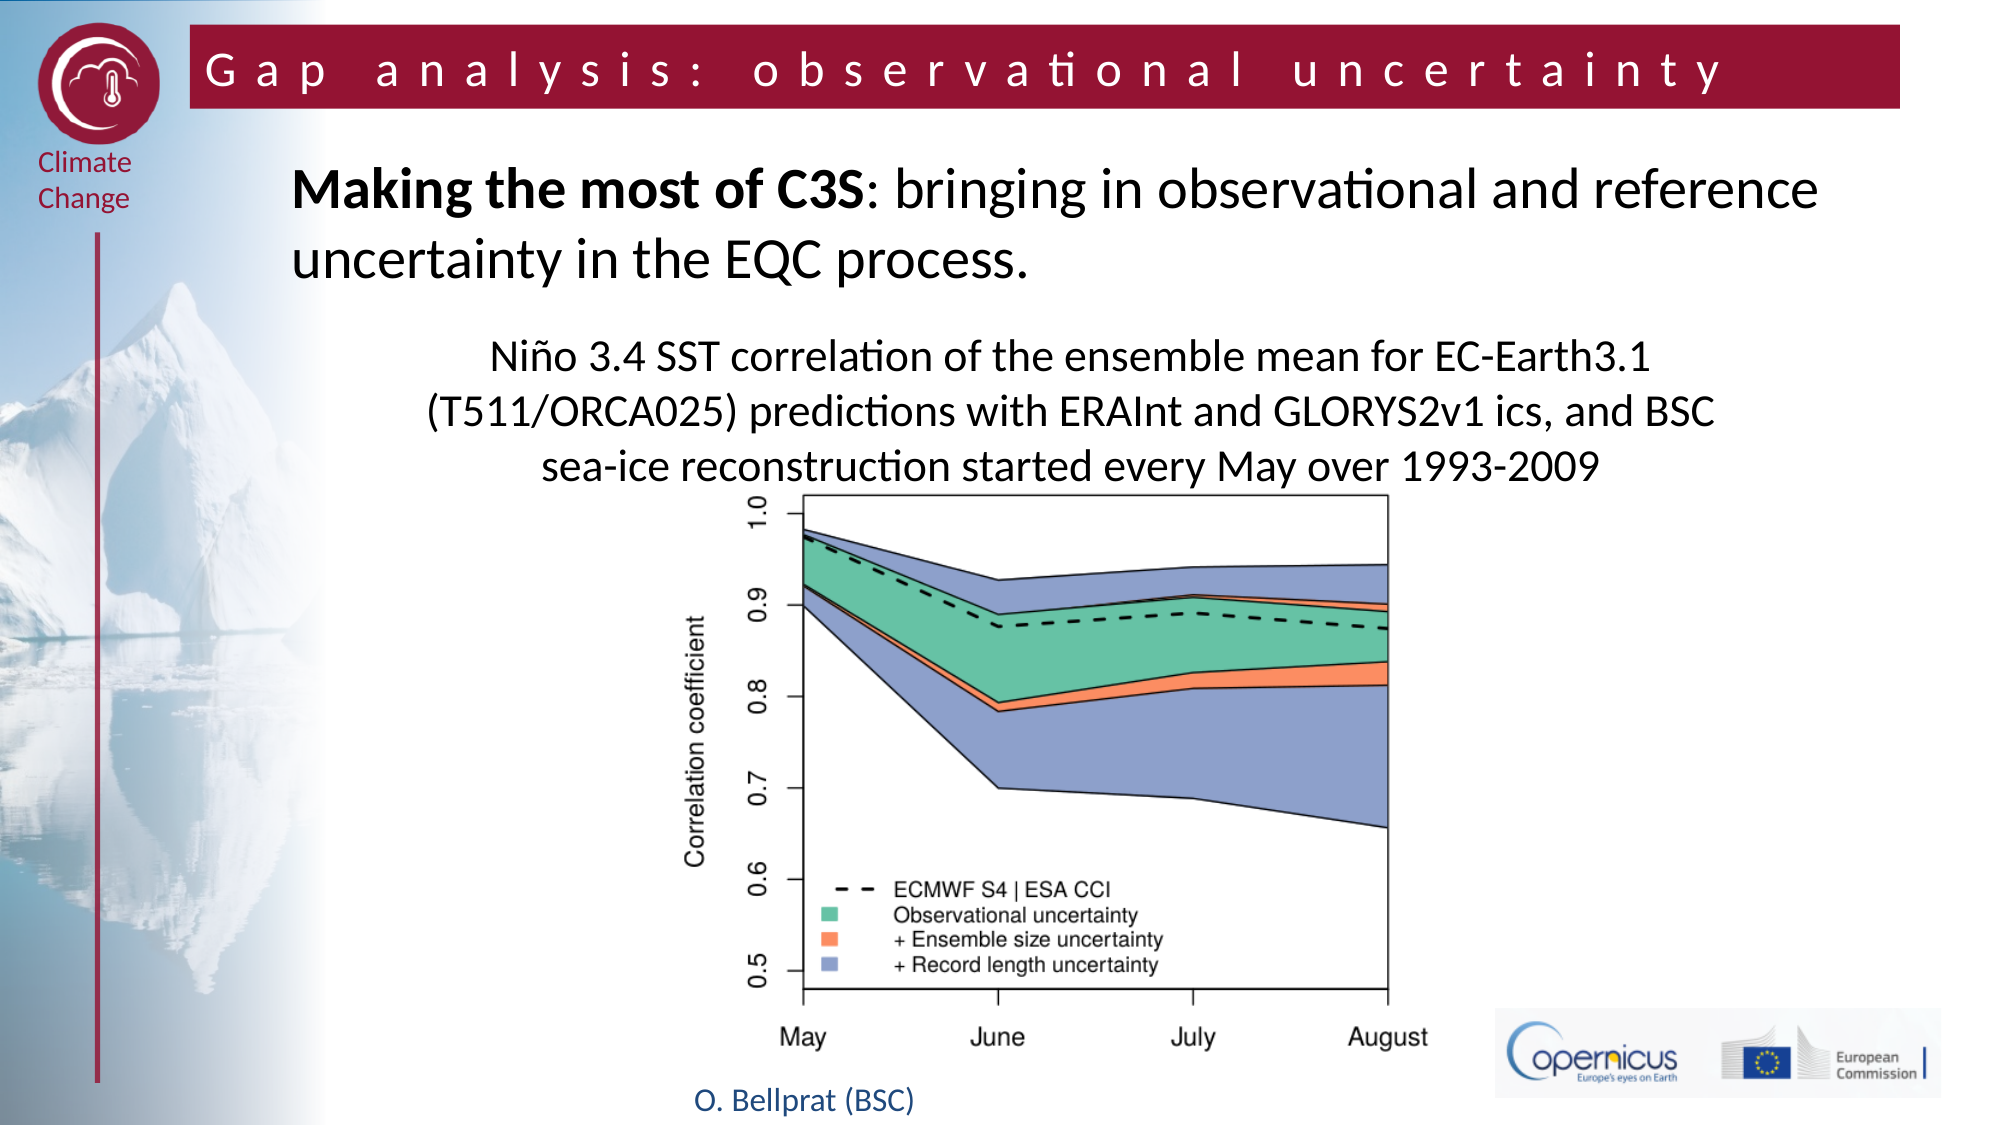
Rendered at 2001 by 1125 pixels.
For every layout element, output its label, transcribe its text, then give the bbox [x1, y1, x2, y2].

text_box O. Bellprat (BSC) [680, 1078, 1171, 1125]
title Gap analysis: observational uncertainty [189, 24, 1900, 109]
picture [1495, 1008, 1942, 1098]
list Making the most of C3S: bringing in observational and reference uncertainty in the EQC process. [276, 143, 1874, 1070]
picture [670, 466, 1439, 1070]
picture [25, 4, 171, 155]
text_box Niño 3.4 SST correlation of the ensemble mean for EC-Earth3.1 (T511/ORCA025) predictions with ERAInt and GLORYS2v1 ics, and BSC sea-ice reconstruction started every May over 1993-2009 [388, 318, 1753, 512]
